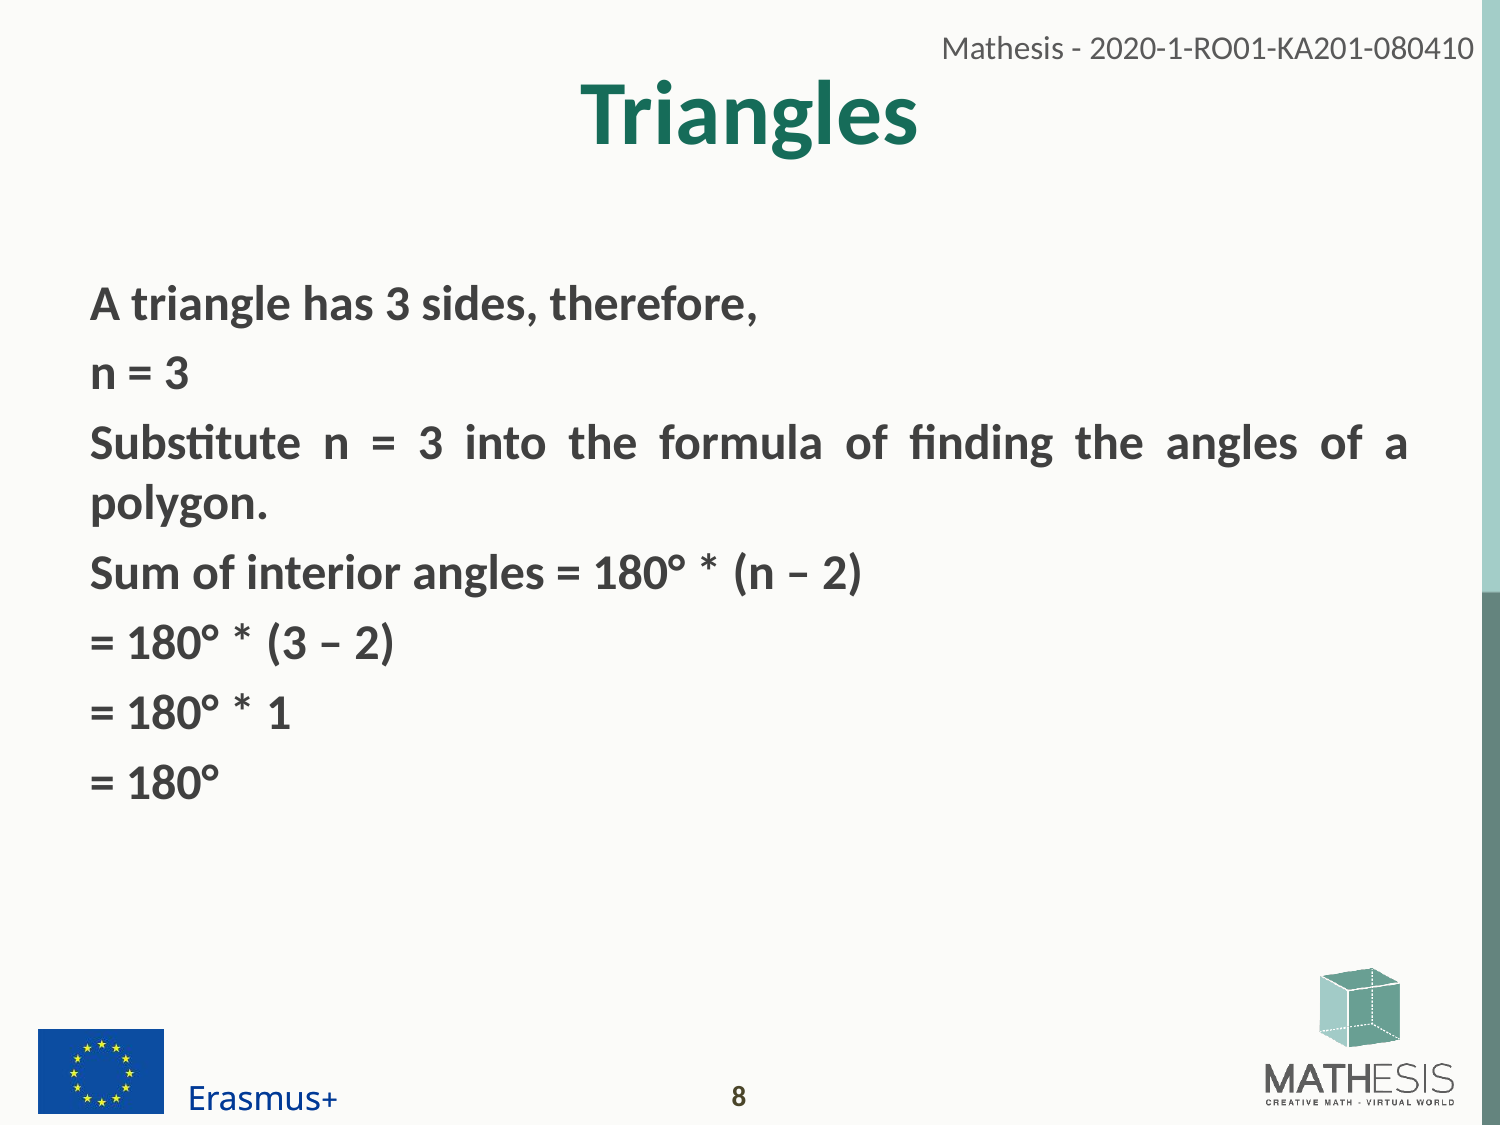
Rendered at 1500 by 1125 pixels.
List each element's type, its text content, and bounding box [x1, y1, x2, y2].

title Triangles [75, 45, 1425, 233]
list A triangle has 3 sides, therefore, n = 3 Substitute n = 3 into the formula of finding the angles of a polygon. Sum of interior angles = 180° * (n – 2) = 180° * (3 – 2) = 180° * 1 = 180° [75, 262, 1425, 1005]
picture [38, 1029, 164, 1114]
